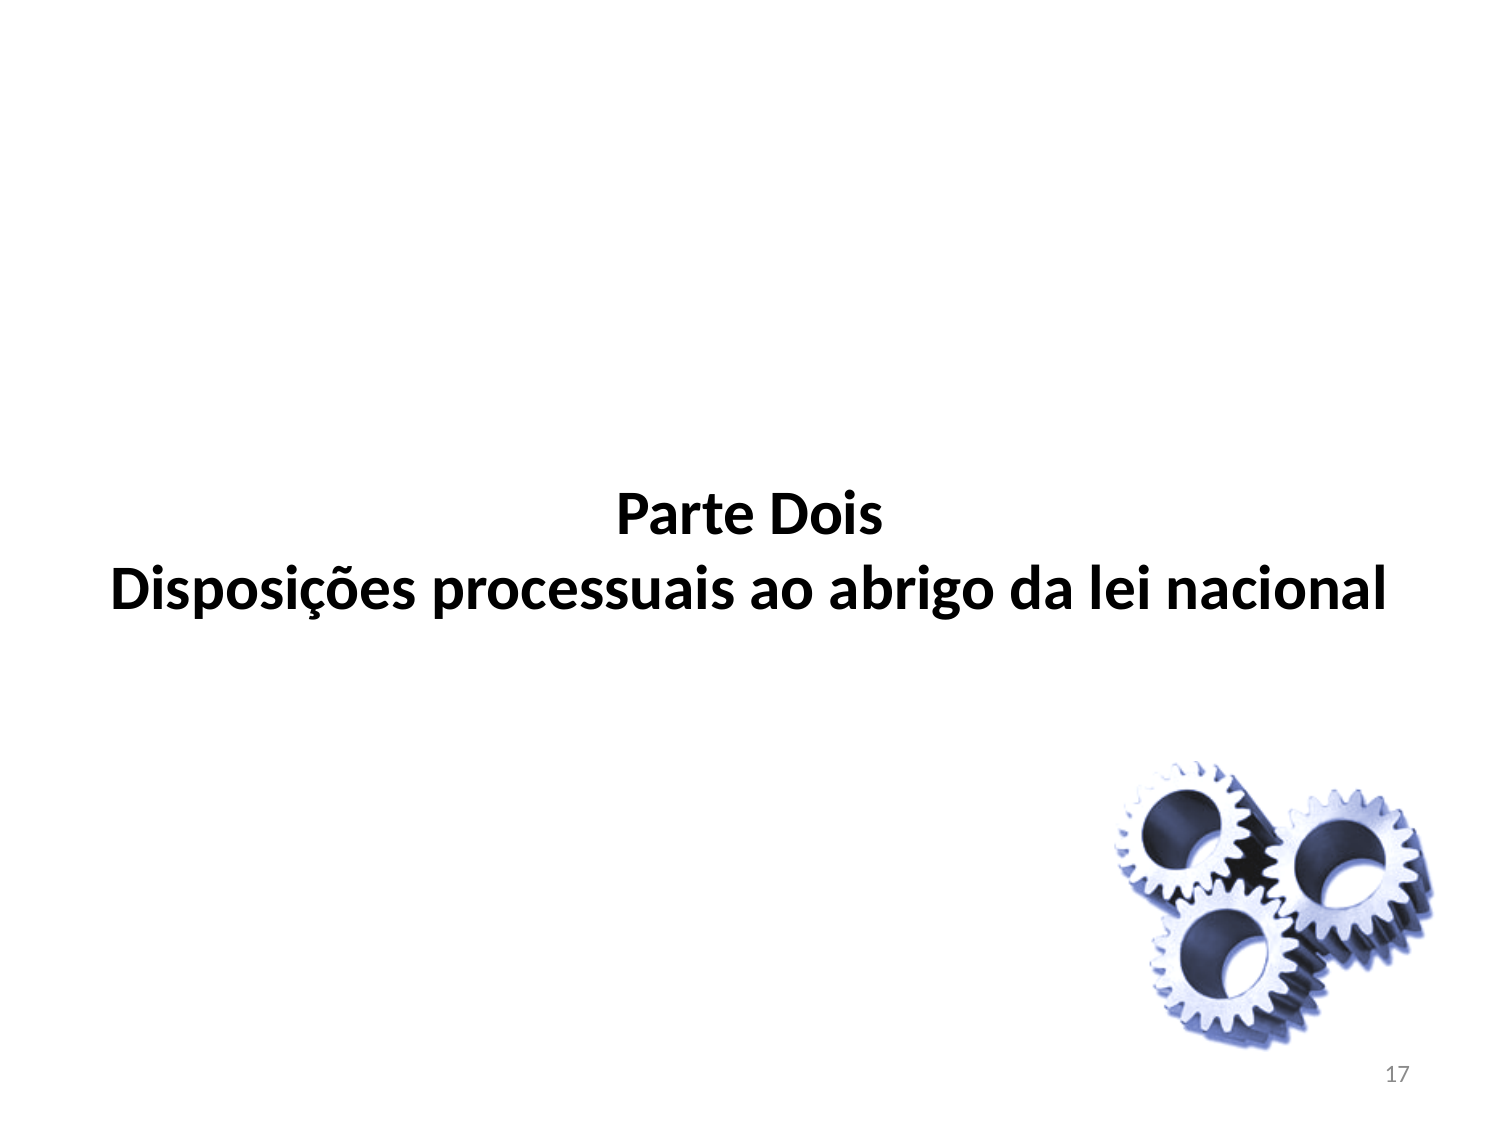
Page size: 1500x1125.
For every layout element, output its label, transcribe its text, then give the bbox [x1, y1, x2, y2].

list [1112, 761, 1436, 1052]
slide_number 17 [1074, 1042, 1425, 1103]
title Parte Dois Disposições processuais ao abrigo da lei nacional [75, 453, 1425, 641]
